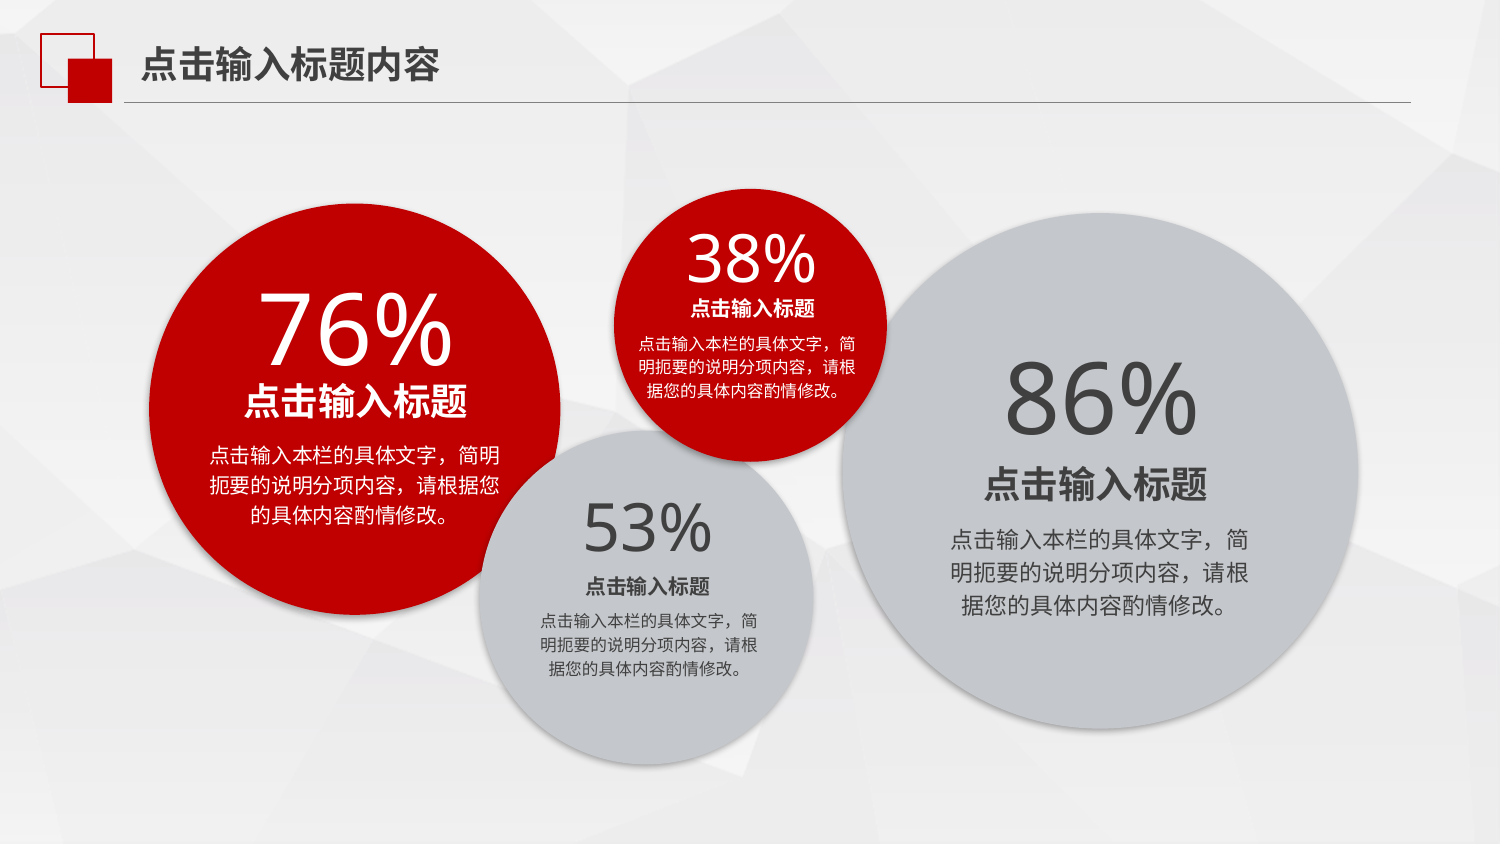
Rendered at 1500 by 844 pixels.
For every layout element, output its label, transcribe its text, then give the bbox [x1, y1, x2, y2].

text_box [842, 212, 1359, 729]
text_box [148, 203, 561, 616]
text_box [479, 430, 814, 765]
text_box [613, 188, 888, 463]
picture [0, 0, 1500, 844]
text_box 点击输入标题内容 [140, 32, 491, 95]
